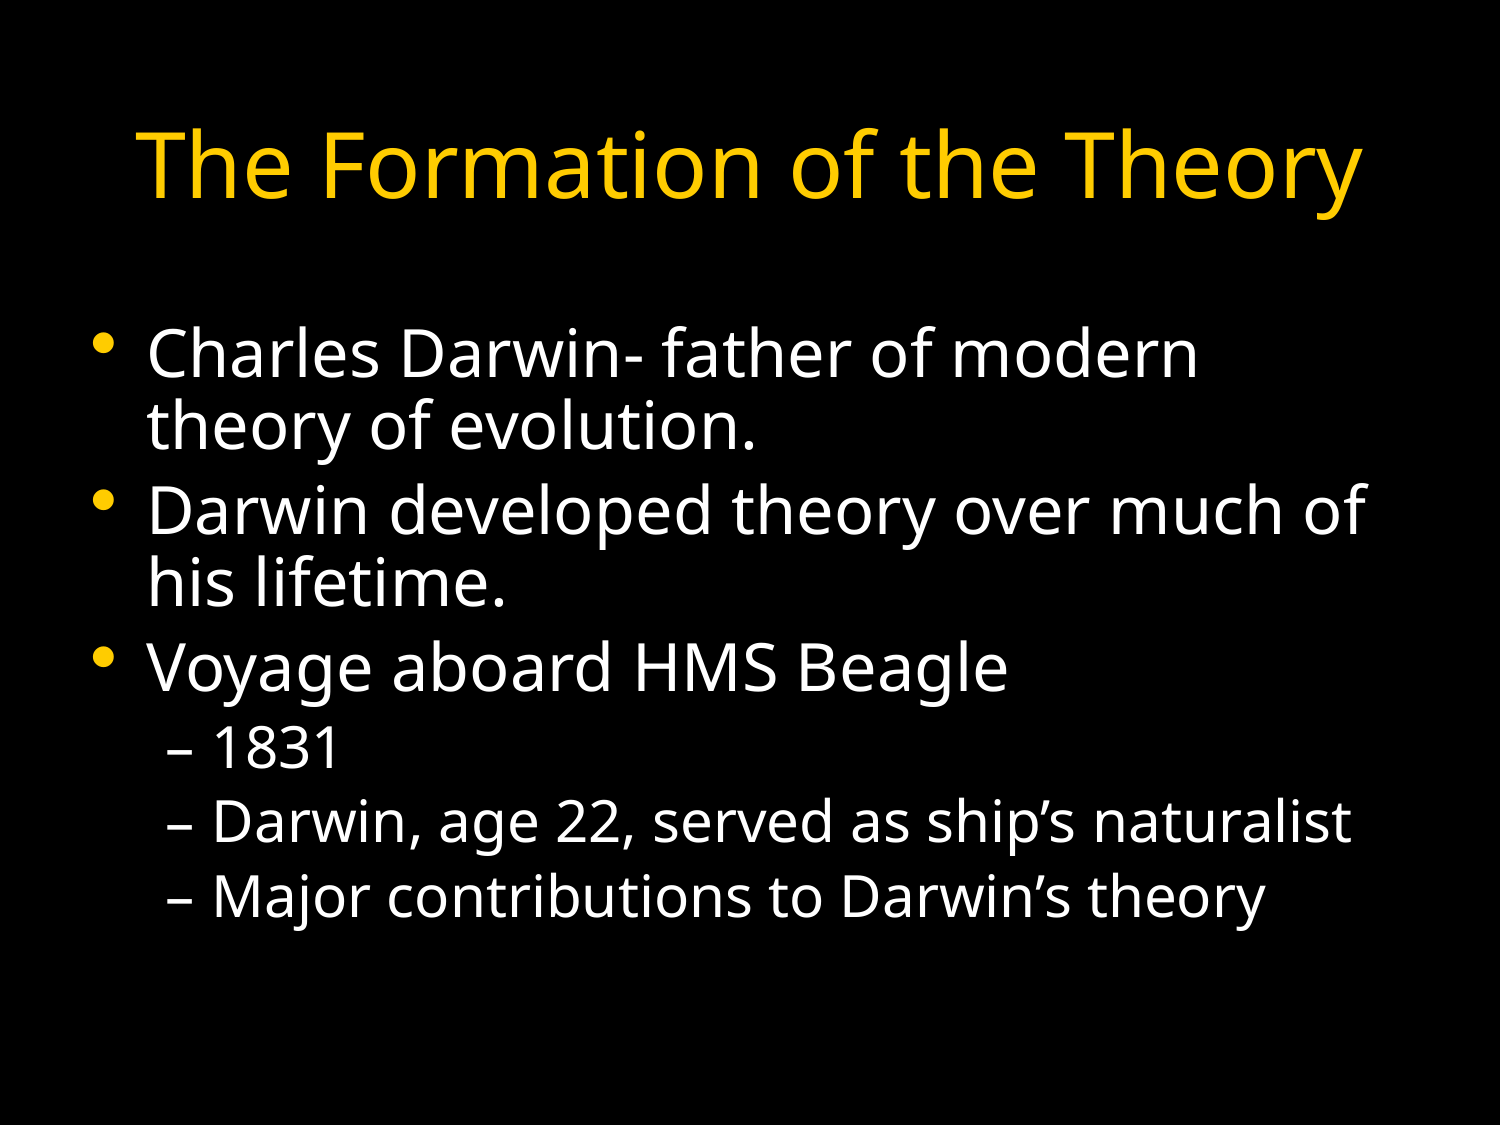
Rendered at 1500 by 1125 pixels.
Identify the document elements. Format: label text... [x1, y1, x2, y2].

list Charles Darwin- father of modern theory of evolution. Darwin developed theory over much of his lifetime. Voyage aboard HMS Beagle 1831 Darwin, age 22, served as ship’s naturalist Major contributions to Darwin’s theory [74, 312, 1426, 988]
title The Formation of the Theory [74, 47, 1426, 276]
